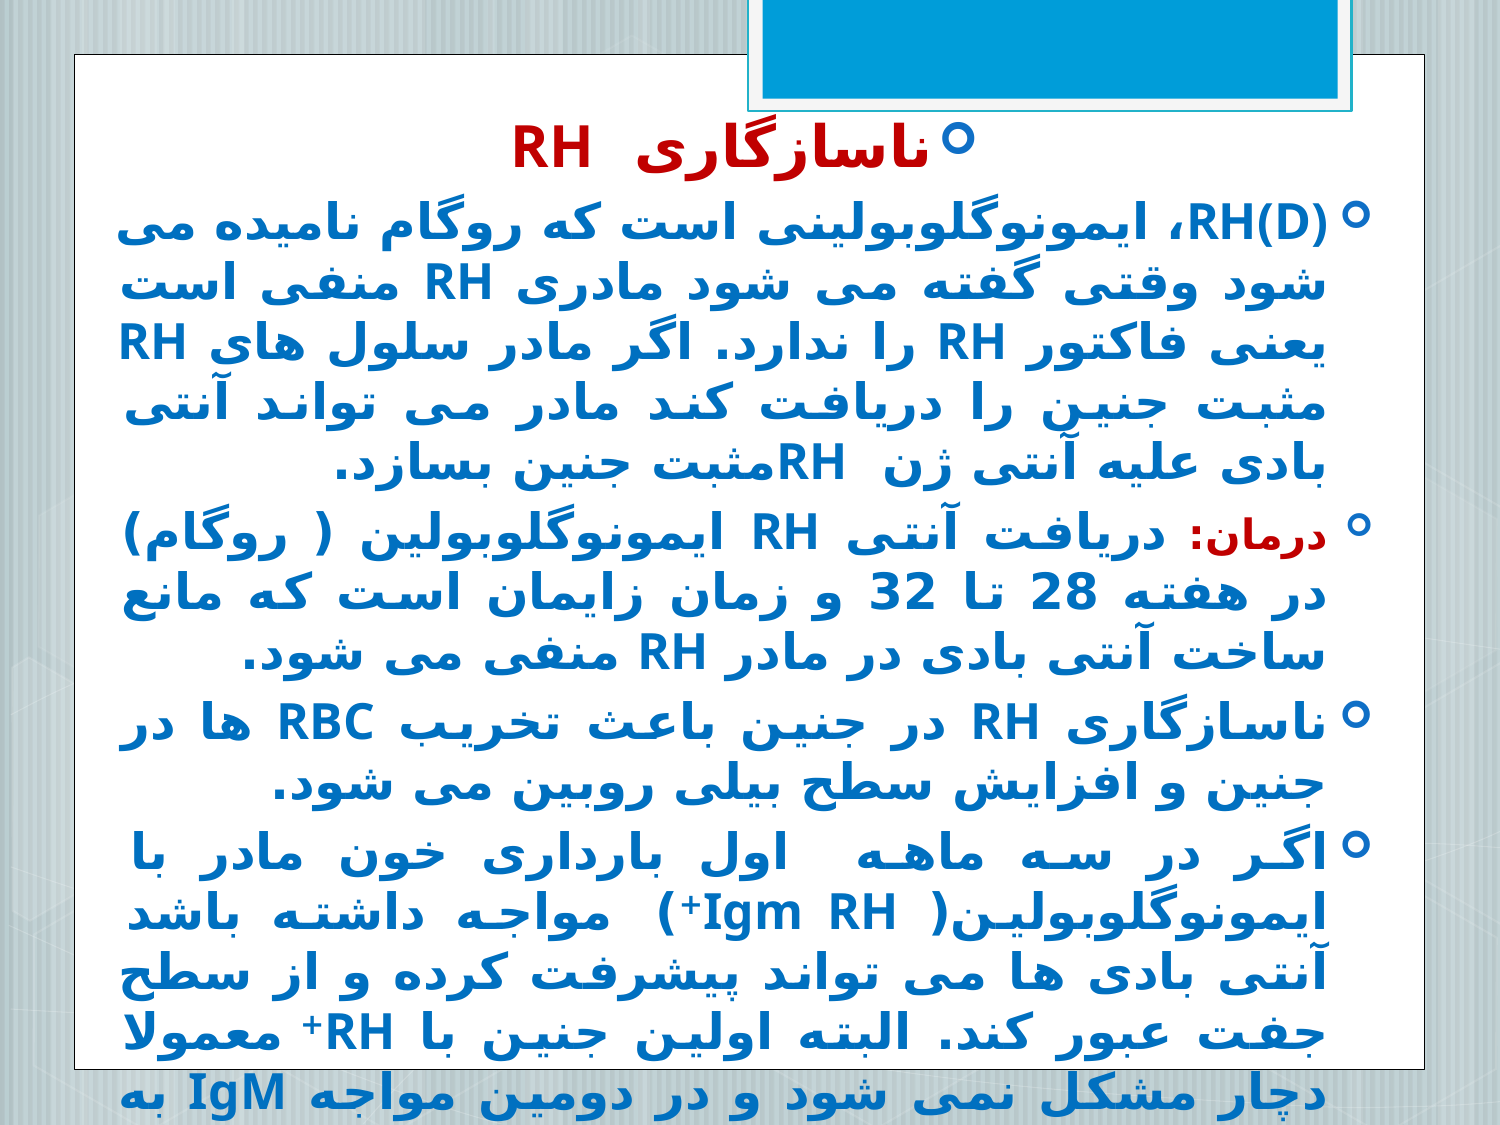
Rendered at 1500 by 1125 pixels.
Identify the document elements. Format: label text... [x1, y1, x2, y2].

list ناسازگاری RH RH(D)، ایمونوگلوبولینی است که روگام نامیده می شود وقتی گفته می شود مادری RH منفی است یعنی فاکتور RH را ندارد. اگر مادر سلول های RH مثبت جنین را دریافت کند مادر می تواند آنتی بادی علیه آنتی ژن RHمثبت جنین بسازد. درمان: دریافت آنتی RH ایمونوگلوبولین ( روگام) در هفته 28 تا 32 و زمان زایمان است که مانع ساخت آنتی بادی در مادر RH منفی می شود. ناسازگاری RH در جنین باعث تخریب RBC ها در جنین و افزایش سطح بیلی روبین می شود. اگر در سه ماهه اول بارداری خون مادر با ایمونوگلوبولین( Igm RH+) مواجه داشته باشد آنتی بادی ها می تواند پیشرفت کرده و از سطح جفت عبور کند. البته اولین جنین با RH+ معمولا دچار مشکل نمی شود و در دومین مواجه IgM به IgG تبدیل شده که می تواند از جفت عبور کرده و موجب تخریب سلول های خون جنین شود. [100, 101, 1400, 1071]
